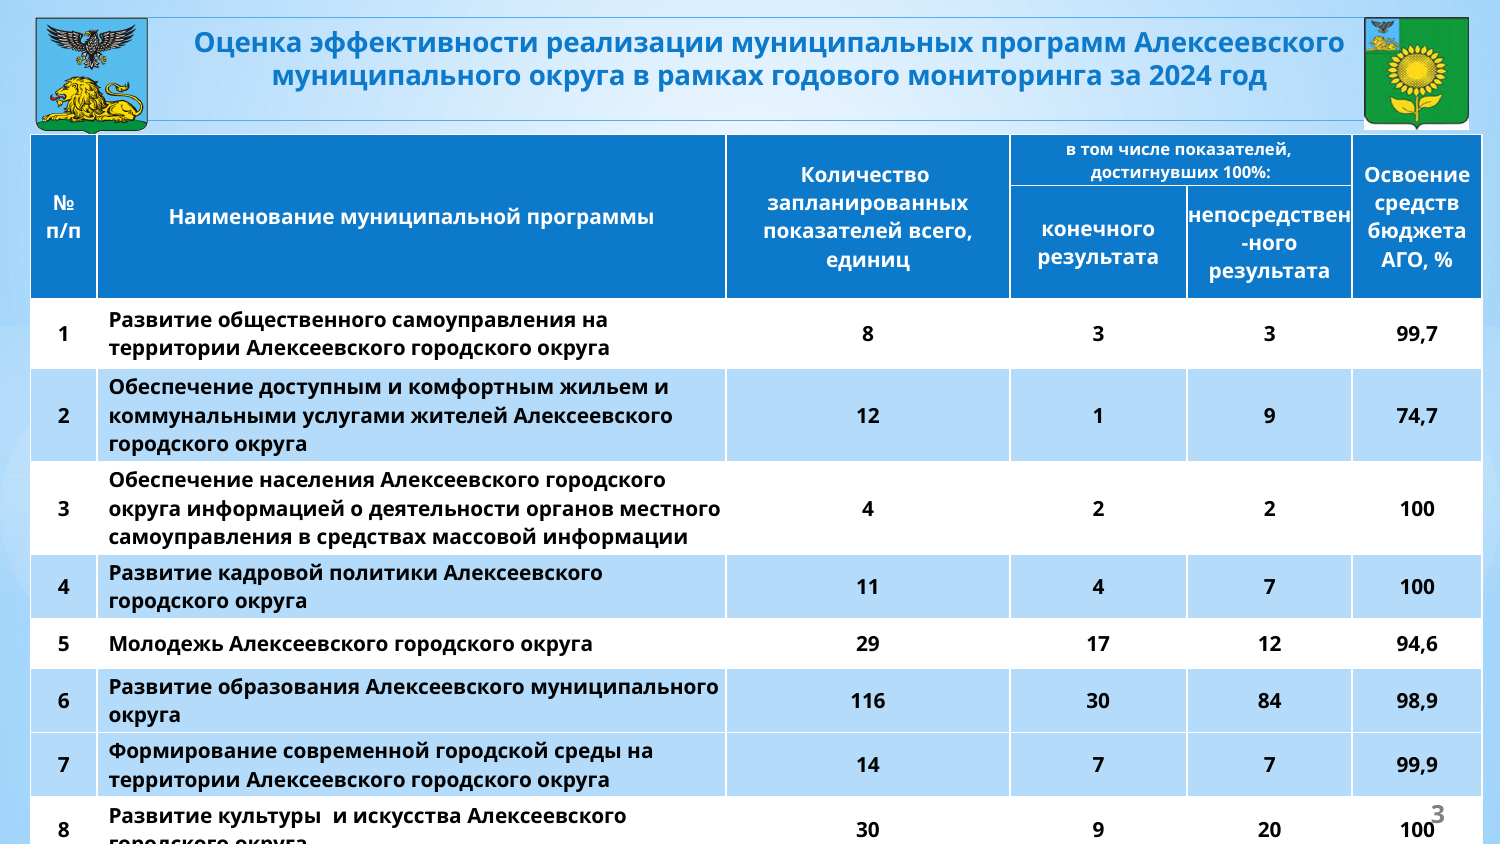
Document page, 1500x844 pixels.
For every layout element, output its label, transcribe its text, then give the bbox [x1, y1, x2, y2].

table_cell 99,7 [1353, 300, 1481, 368]
table_cell 8 [31, 798, 96, 844]
table_cell 12 [1188, 620, 1351, 667]
table_header № п/п [31, 144, 96, 298]
table_cell 94,6 [1353, 620, 1481, 667]
table_cell 100 [1353, 462, 1481, 553]
table_cell 2 [1188, 462, 1351, 553]
table_cell Молодежь Алексеевского городского округа [98, 620, 725, 667]
table_cell 12 [727, 369, 1009, 461]
table_cell 84 [1188, 669, 1351, 732]
table_cell Развитие кадровой политики Алексеевского городского округа [98, 555, 725, 618]
table_cell 3 [31, 462, 96, 553]
table_cell Формирование современной городской среды на территории Алексеевского городского округа [98, 733, 725, 796]
table_cell 2 [31, 369, 96, 461]
table_cell Развитие общественного самоуправления на территории Алексеевского городского округа [98, 300, 725, 368]
table_cell 17 [1011, 620, 1186, 667]
table_cell 5 [31, 620, 96, 667]
table_cell 4 [727, 462, 1009, 553]
table_cell 6 [31, 669, 96, 732]
table_cell 4 [31, 555, 96, 618]
table_cell 3 [1011, 300, 1186, 368]
table_cell 7 [1011, 733, 1186, 796]
table_cell 3 [1188, 300, 1351, 368]
table_cell 30 [727, 798, 1009, 844]
table_cell 74,7 [1353, 369, 1481, 461]
table_header в том числе показателей, достигнувших 100%: [1011, 135, 1351, 185]
picture [34, 17, 148, 139]
table_cell 29 [727, 620, 1009, 667]
table_cell 2 [1011, 462, 1186, 553]
table_cell 30 [1011, 669, 1186, 732]
table_cell 1 [31, 300, 96, 368]
table_cell 1 [1011, 369, 1186, 461]
table_cell Развитие культуры и искусства Алексеевского городского округа [98, 798, 725, 844]
table_cell 99,9 [1353, 733, 1481, 796]
title Оценка эффективности реализации муниципальных программ Алексеевского муниципального округа в рамках годового мониторинга за 2024 год [150, 17, 1360, 121]
picture [1363, 17, 1470, 130]
table_header Освоение средств бюджета АГО, % [1353, 135, 1481, 298]
slide_number 3 [1375, 793, 1500, 839]
table_cell Обеспечение доступным и комфортным жильем и коммунальными услугами жителей Алексеевского городского округа [98, 369, 725, 461]
table_cell 11 [727, 555, 1009, 618]
table_header Наименование муниципальной программы [98, 135, 725, 298]
table_header Количество запланированных показателей всего, единиц [727, 135, 1009, 298]
table_cell 7 [1188, 555, 1351, 618]
table_cell Обеспечение населения Алексеевского городского округа информацией о деятельности органов местного самоуправления в средствах массовой информации [98, 462, 725, 553]
table_cell 14 [727, 733, 1009, 796]
table_cell 8 [727, 300, 1009, 368]
table_cell 116 [727, 669, 1009, 732]
table_cell 7 [1188, 733, 1351, 796]
table_cell 98,9 [1353, 669, 1481, 732]
table_cell непосредствен-ного результата [1188, 186, 1351, 298]
table_cell 9 [1188, 369, 1351, 461]
table_cell 100 [1353, 555, 1481, 618]
table_cell 100 [1353, 798, 1481, 844]
table_cell 4 [1011, 555, 1186, 618]
table_cell 20 [1188, 798, 1351, 844]
table_cell 7 [31, 733, 96, 796]
table_cell конечного результата [1011, 186, 1186, 298]
table_cell Развитие образования Алексеевского муниципального округа [98, 669, 725, 732]
table_cell 9 [1011, 798, 1186, 844]
